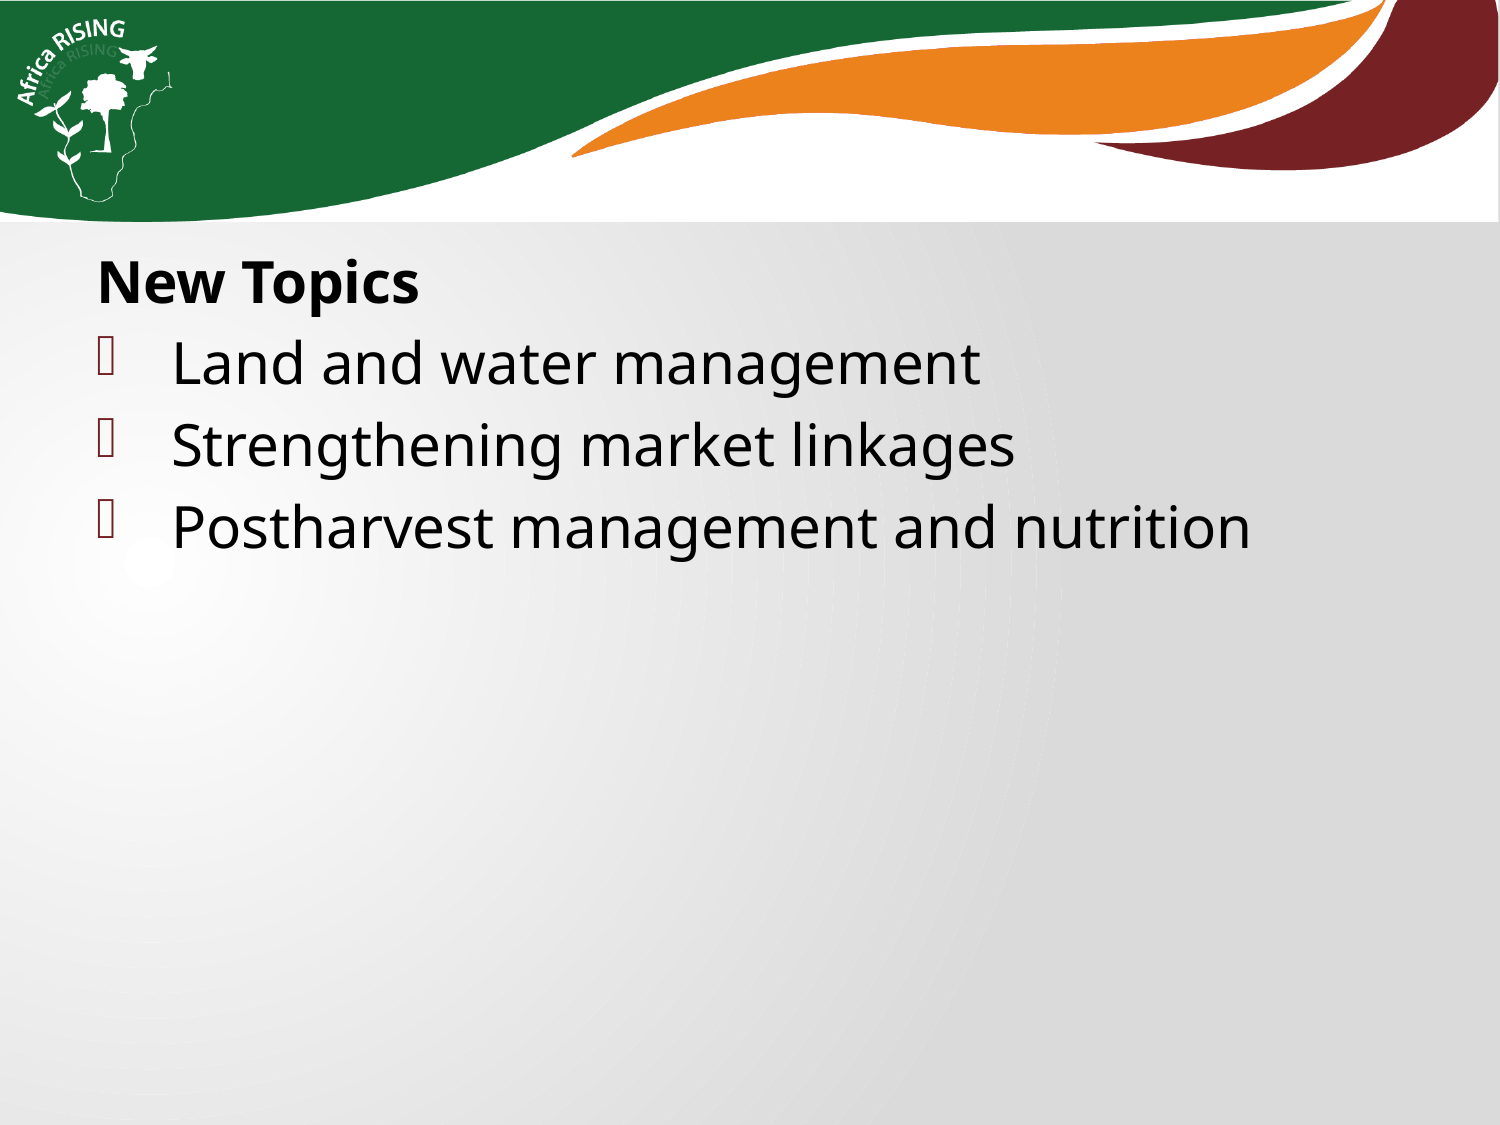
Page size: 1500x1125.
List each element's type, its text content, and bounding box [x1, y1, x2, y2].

picture [0, 0, 1499, 222]
list New Topics Land and water management Strengthening market linkages Postharvest management and nutrition [62, 237, 1413, 1013]
